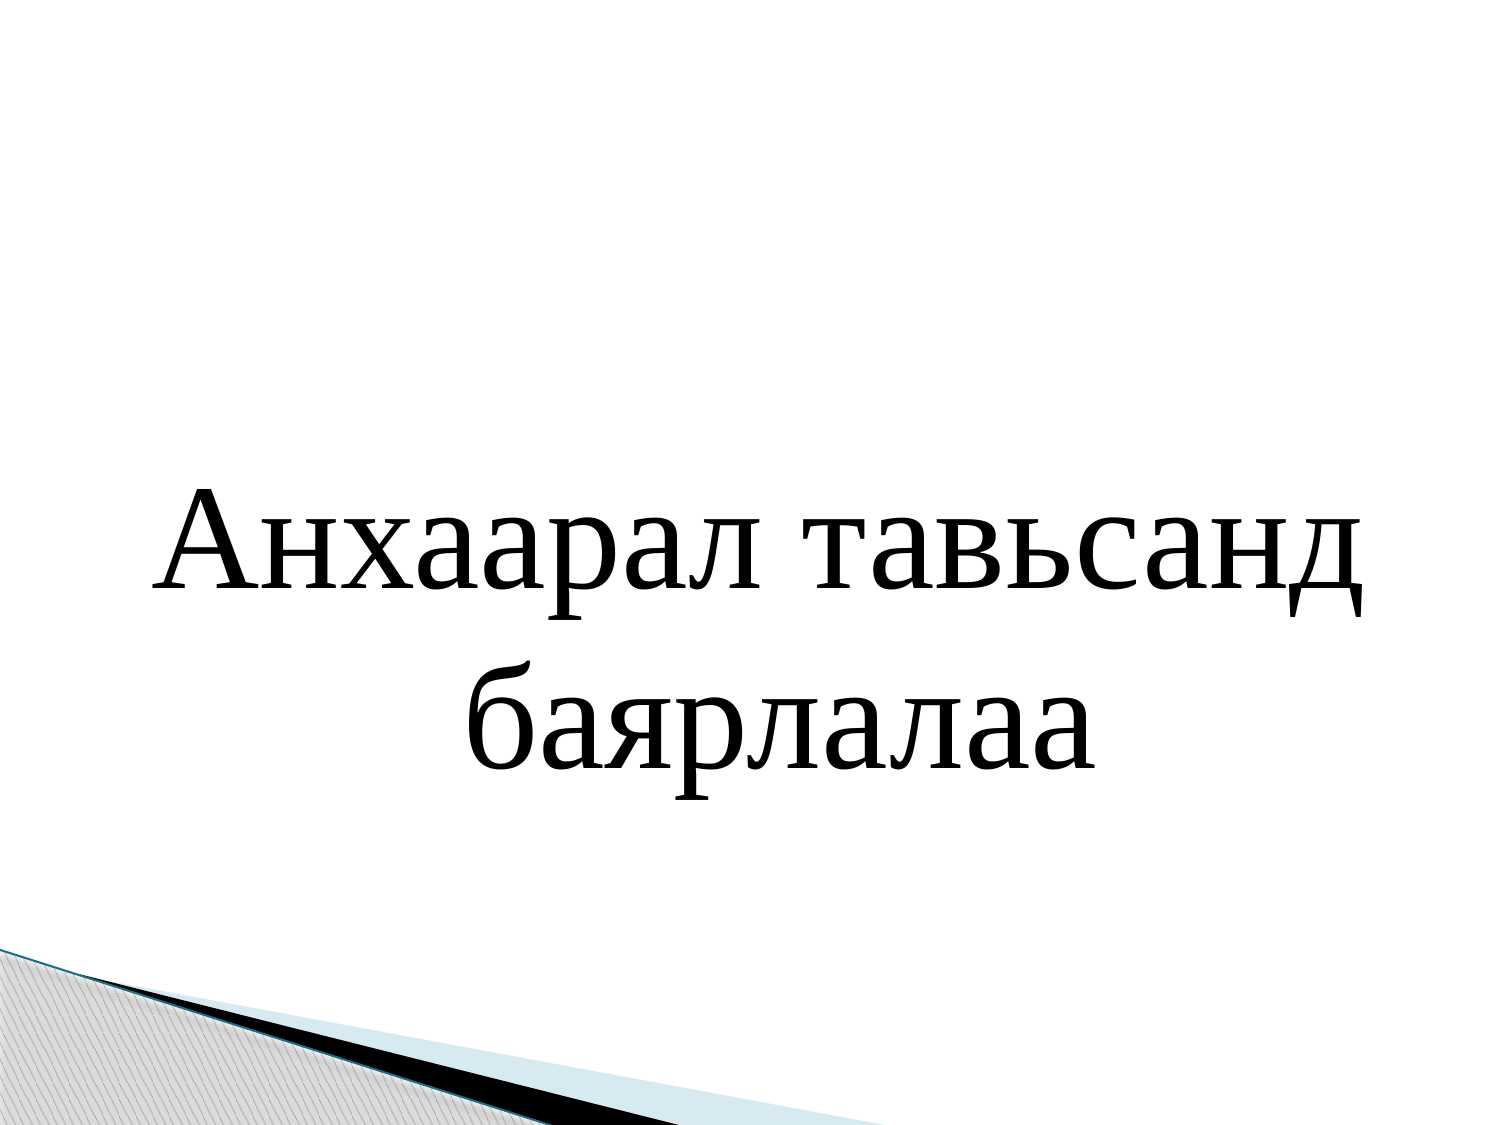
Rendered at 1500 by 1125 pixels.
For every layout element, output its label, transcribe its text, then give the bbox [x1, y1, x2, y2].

list Анхаарал тавьсанд баярлалаа [75, 243, 1425, 986]
